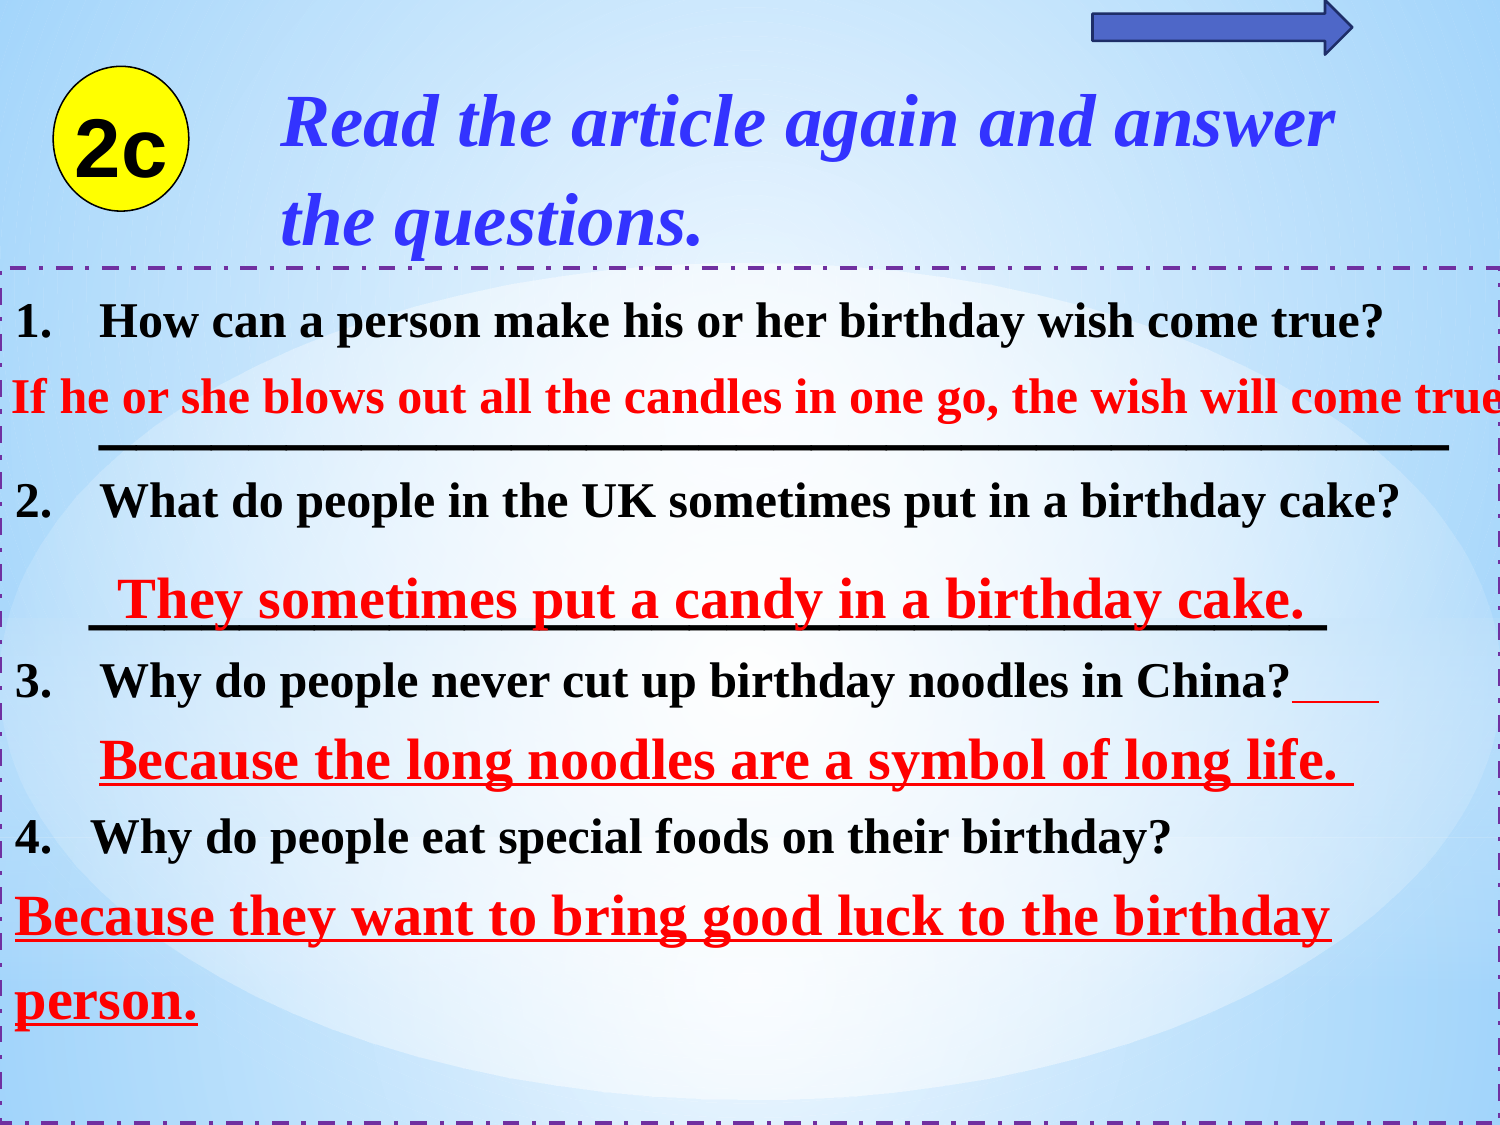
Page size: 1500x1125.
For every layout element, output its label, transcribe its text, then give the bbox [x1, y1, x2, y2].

text_box How can a person make his or her birthday wish come true? ____________________________________ What do people in the UK sometimes put in a birthday cake? _________________________________ Why do people never cut up birthday noodles in China? Because the long noodles are a symbol of long life. Why do people eat special foods on their birthday? Because they want to bring good luck to the birthday person. [0, 431, 1500, 1123]
text_box Read the article again and answer the questions. [265, 54, 1400, 268]
text_box 2c [53, 66, 189, 212]
text_box They sometimes put a candy in a birthday cake. [103, 538, 1500, 638]
text_box [1091, 0, 1354, 56]
text_box How can a person make his or her birthday wish come true? ____________________________________ What do people in the UK sometimes put in a birthday cake? _________________________________ Why do people never cut up birthday noodles in China? Because the long noodles are a symbol of long life. Why do people eat special foods on their birthday? Because they want to bring good luck to the birthday person. [0, 268, 1500, 343]
text_box If he or she blows out all the candles in one go, the wish will come true. [0, 343, 1500, 431]
